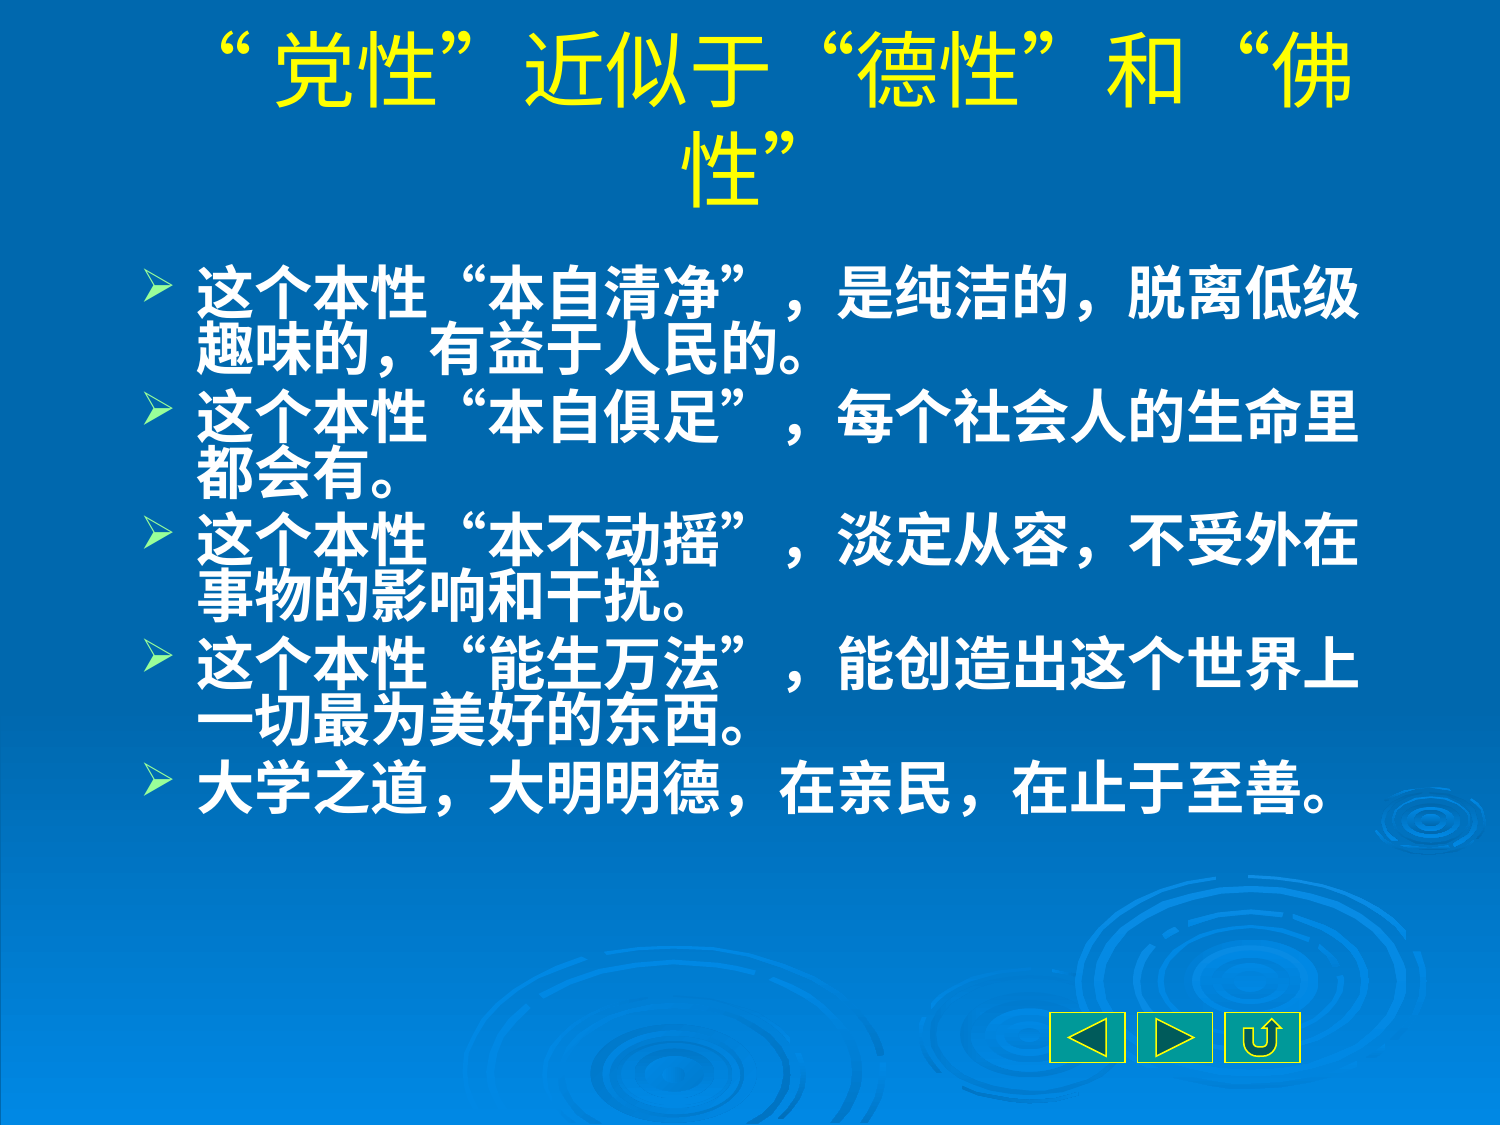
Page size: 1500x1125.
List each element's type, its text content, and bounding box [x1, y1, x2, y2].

text_box [1049, 1012, 1125, 1063]
text_box [1224, 1012, 1300, 1063]
text_box [1137, 1012, 1213, 1063]
list 这个本性“本自清净”，是纯洁的，脱离低级趣味的，有益于人民的。 这个本性“本自俱足”，每个社会人的生命里都会有。 这个本性“本不动摇”，淡定从容，不受外在事物的影响和干扰。 这个本性“能生万法”，能创造出这个世界上一切最为美好的东西。 大学之道，大明明德，在亲民，在止于至善。 [124, 262, 1388, 926]
title “党性”近似于“德性”和“佛性” [87, 24, 1438, 213]
